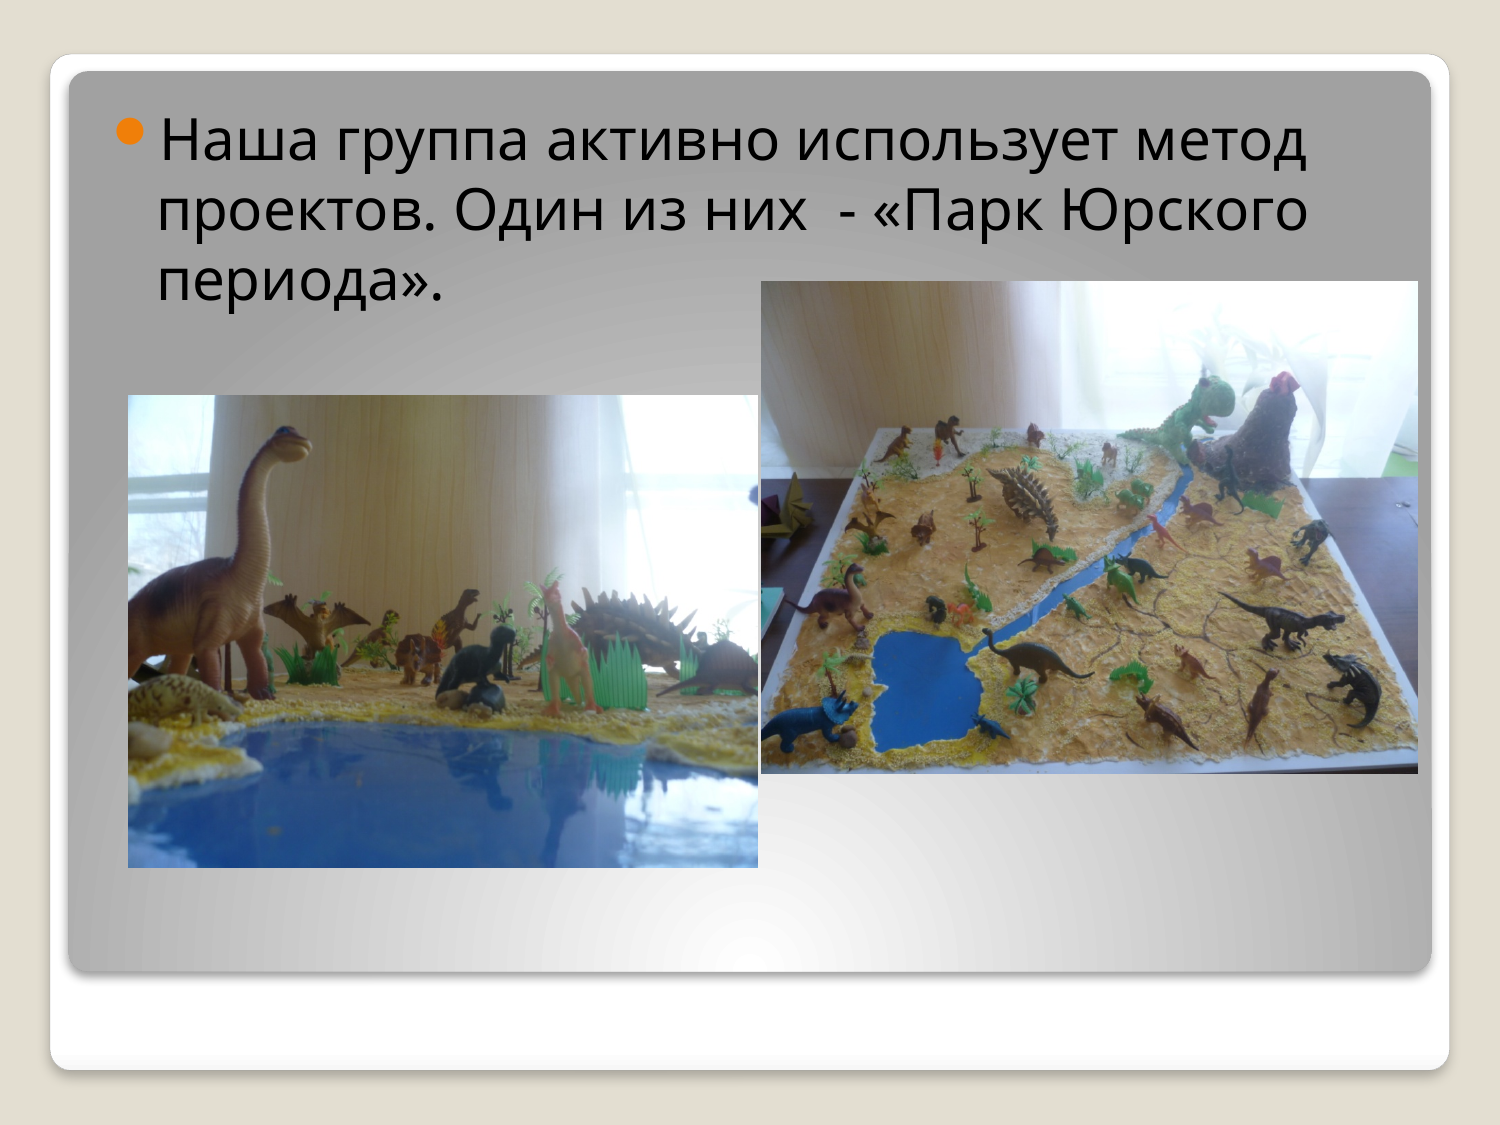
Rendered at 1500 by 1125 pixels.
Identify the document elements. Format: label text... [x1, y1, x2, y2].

picture [128, 395, 759, 868]
picture [761, 280, 1419, 774]
list Наша группа активно использует метод проектов. Один из них - «Парк Юрского периода». [82, 86, 1425, 774]
